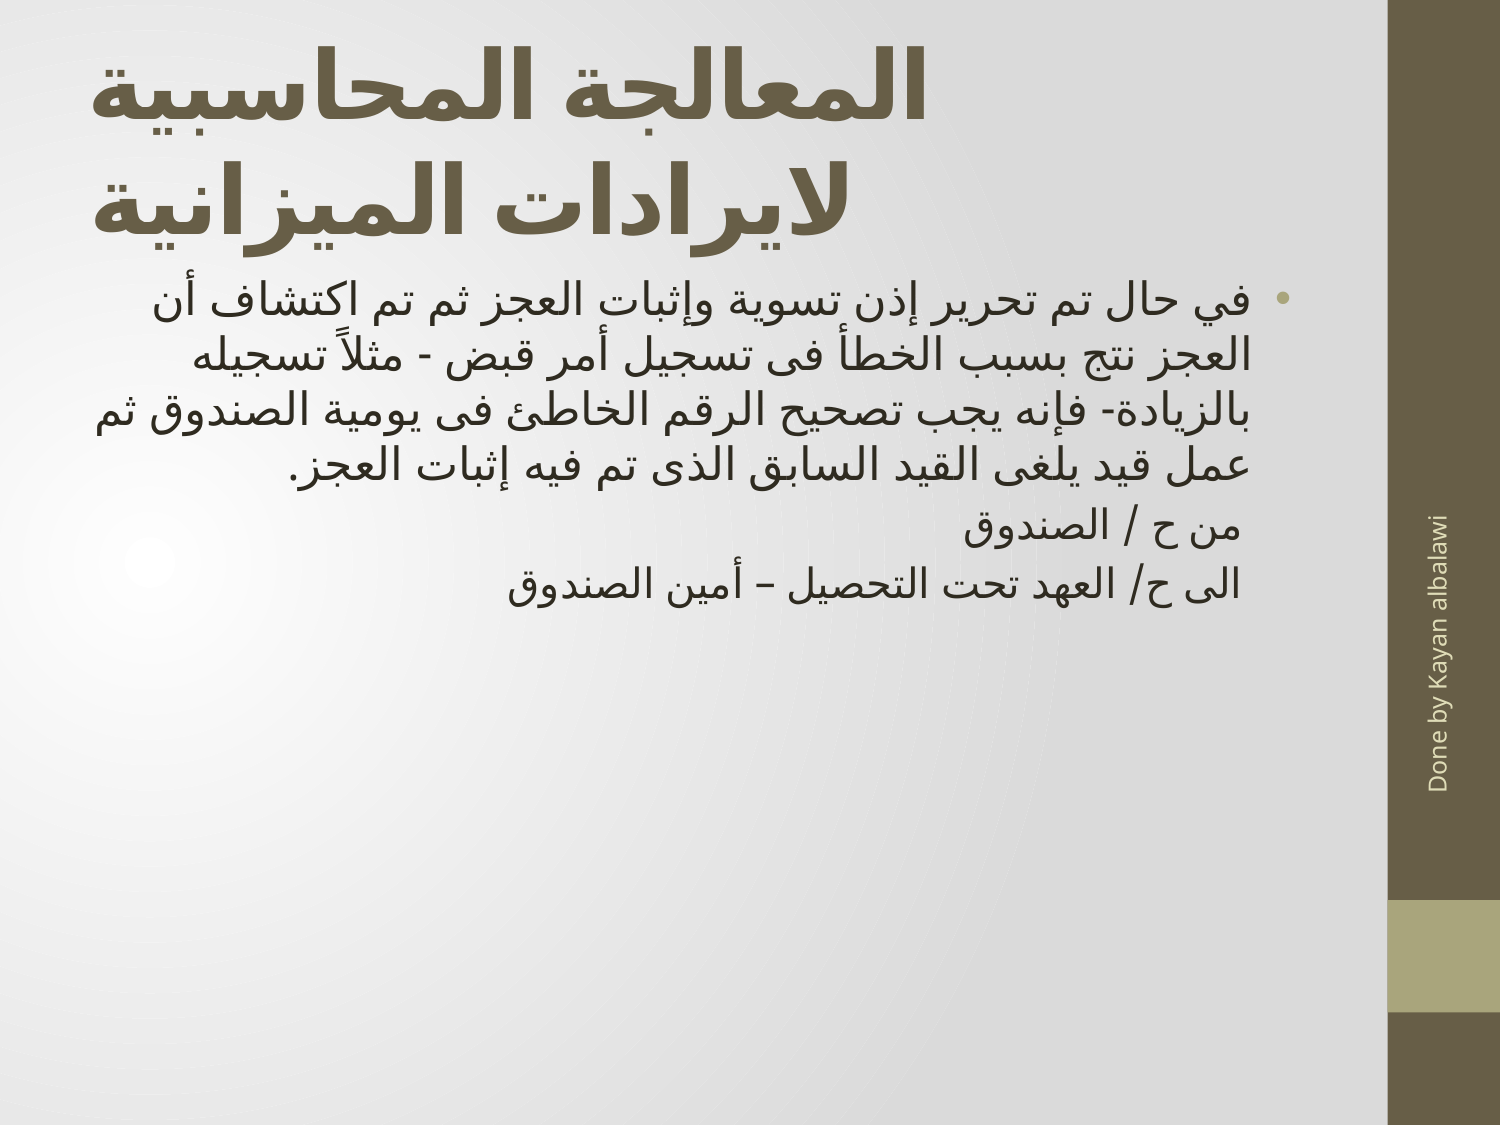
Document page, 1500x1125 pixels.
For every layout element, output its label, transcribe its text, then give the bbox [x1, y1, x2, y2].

title المعالجة المحاسبية لايرادات الميزانية [75, 45, 1325, 233]
list في حال تم تحرير إذن تسوية وإثبات العجز ثم تم اكتشاف أن العجز نتج بسبب الخطأ فى تسجيل أمر قبض - مثلاً تسجيله بالزيادة- فإنه يجب تصحيح الرقم الخاطئ فى يومية الصندوق ثم عمل قيد يلغى القيد السابق الذى تم فيه إثبات العجز. من ح / الصندوق الى ح/ العهد تحت التحصيل – أمين الصندوق [75, 262, 1325, 1050]
footer Done by Kayan albalawi [1408, 500, 1469, 889]
